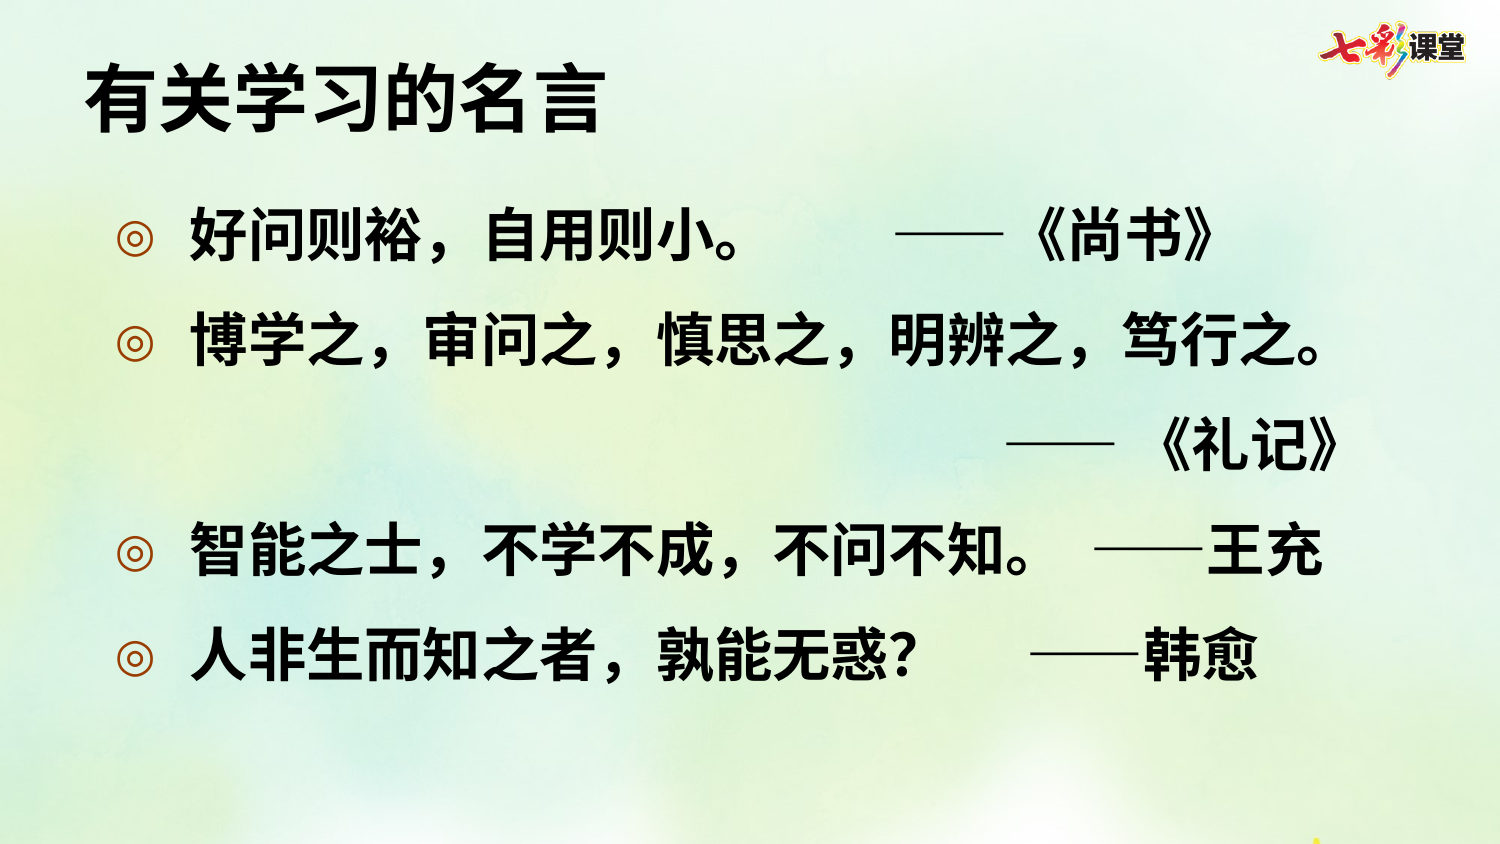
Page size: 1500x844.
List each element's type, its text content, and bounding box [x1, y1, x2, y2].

text_box 有关学习的名言 [69, 43, 703, 149]
text_box 好问则裕，自用则小。 ——《尚书》 博学之，审问之，慎思之，明辨之，笃行之。 ——《礼记》 智能之士，不学不成，不问不知。 ——王充 人非生而知之者，孰能无惑？ ——韩愈 [100, 155, 1411, 696]
picture [0, 0, 1500, 844]
